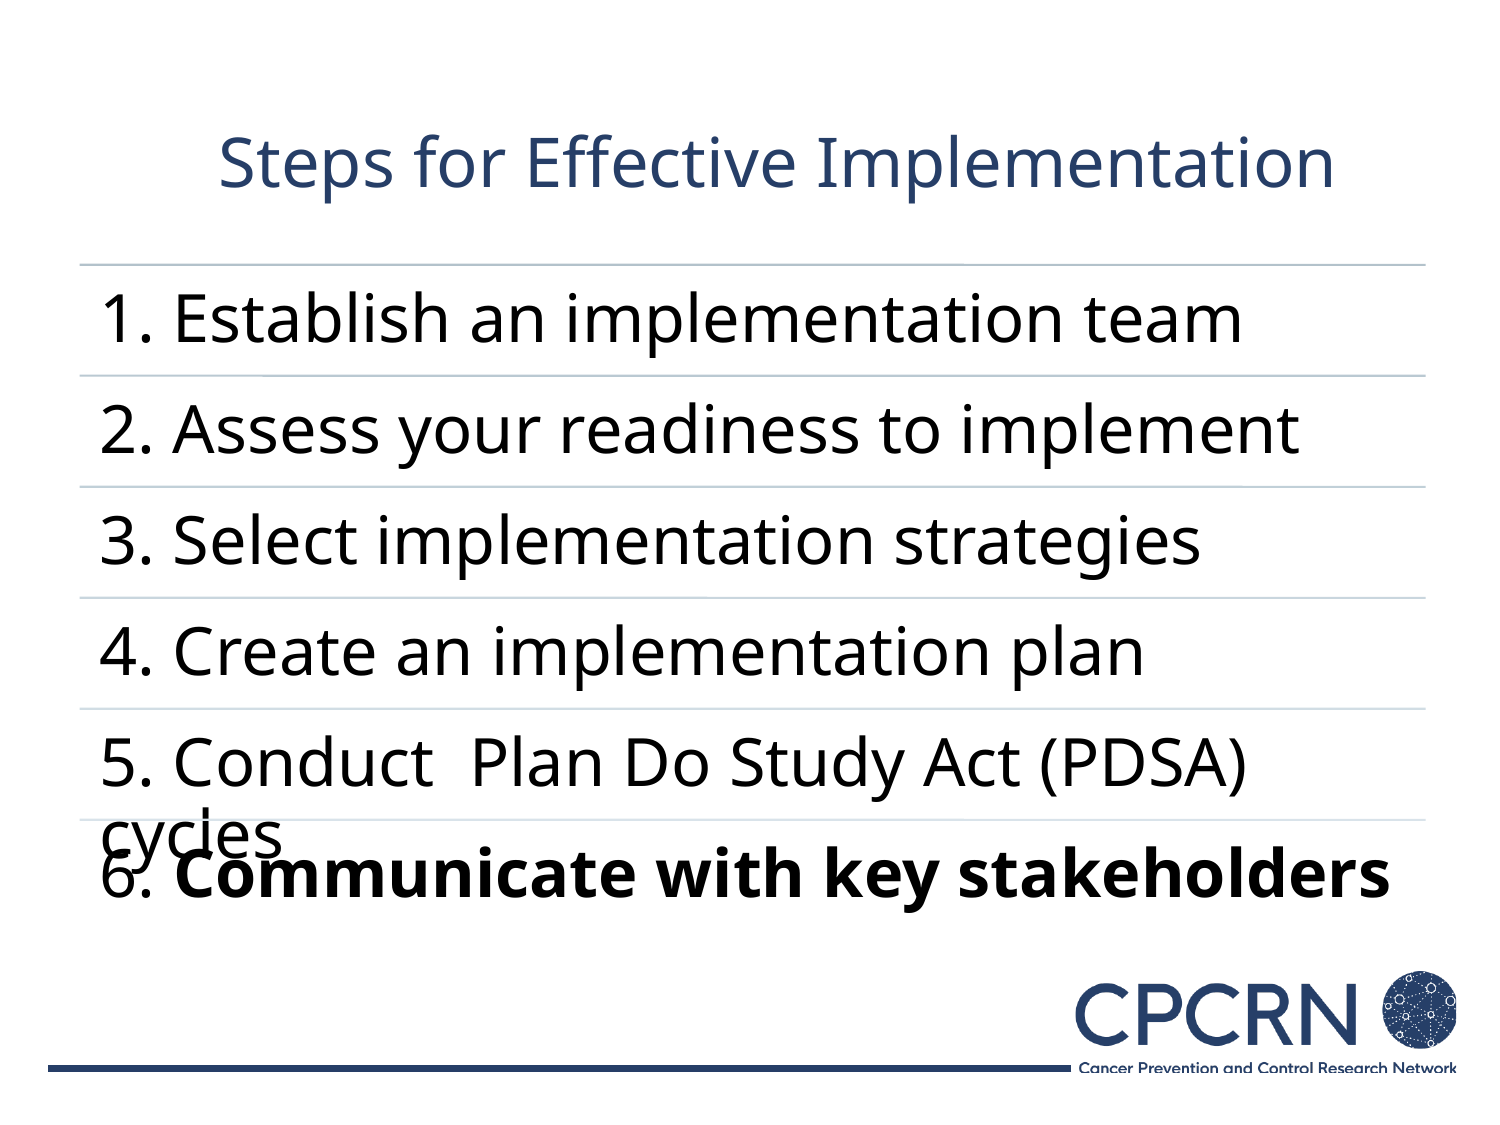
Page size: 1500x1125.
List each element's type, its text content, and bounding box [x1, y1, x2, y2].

title Steps for Effective Implementation [203, 46, 1359, 263]
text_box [79, 264, 1426, 932]
